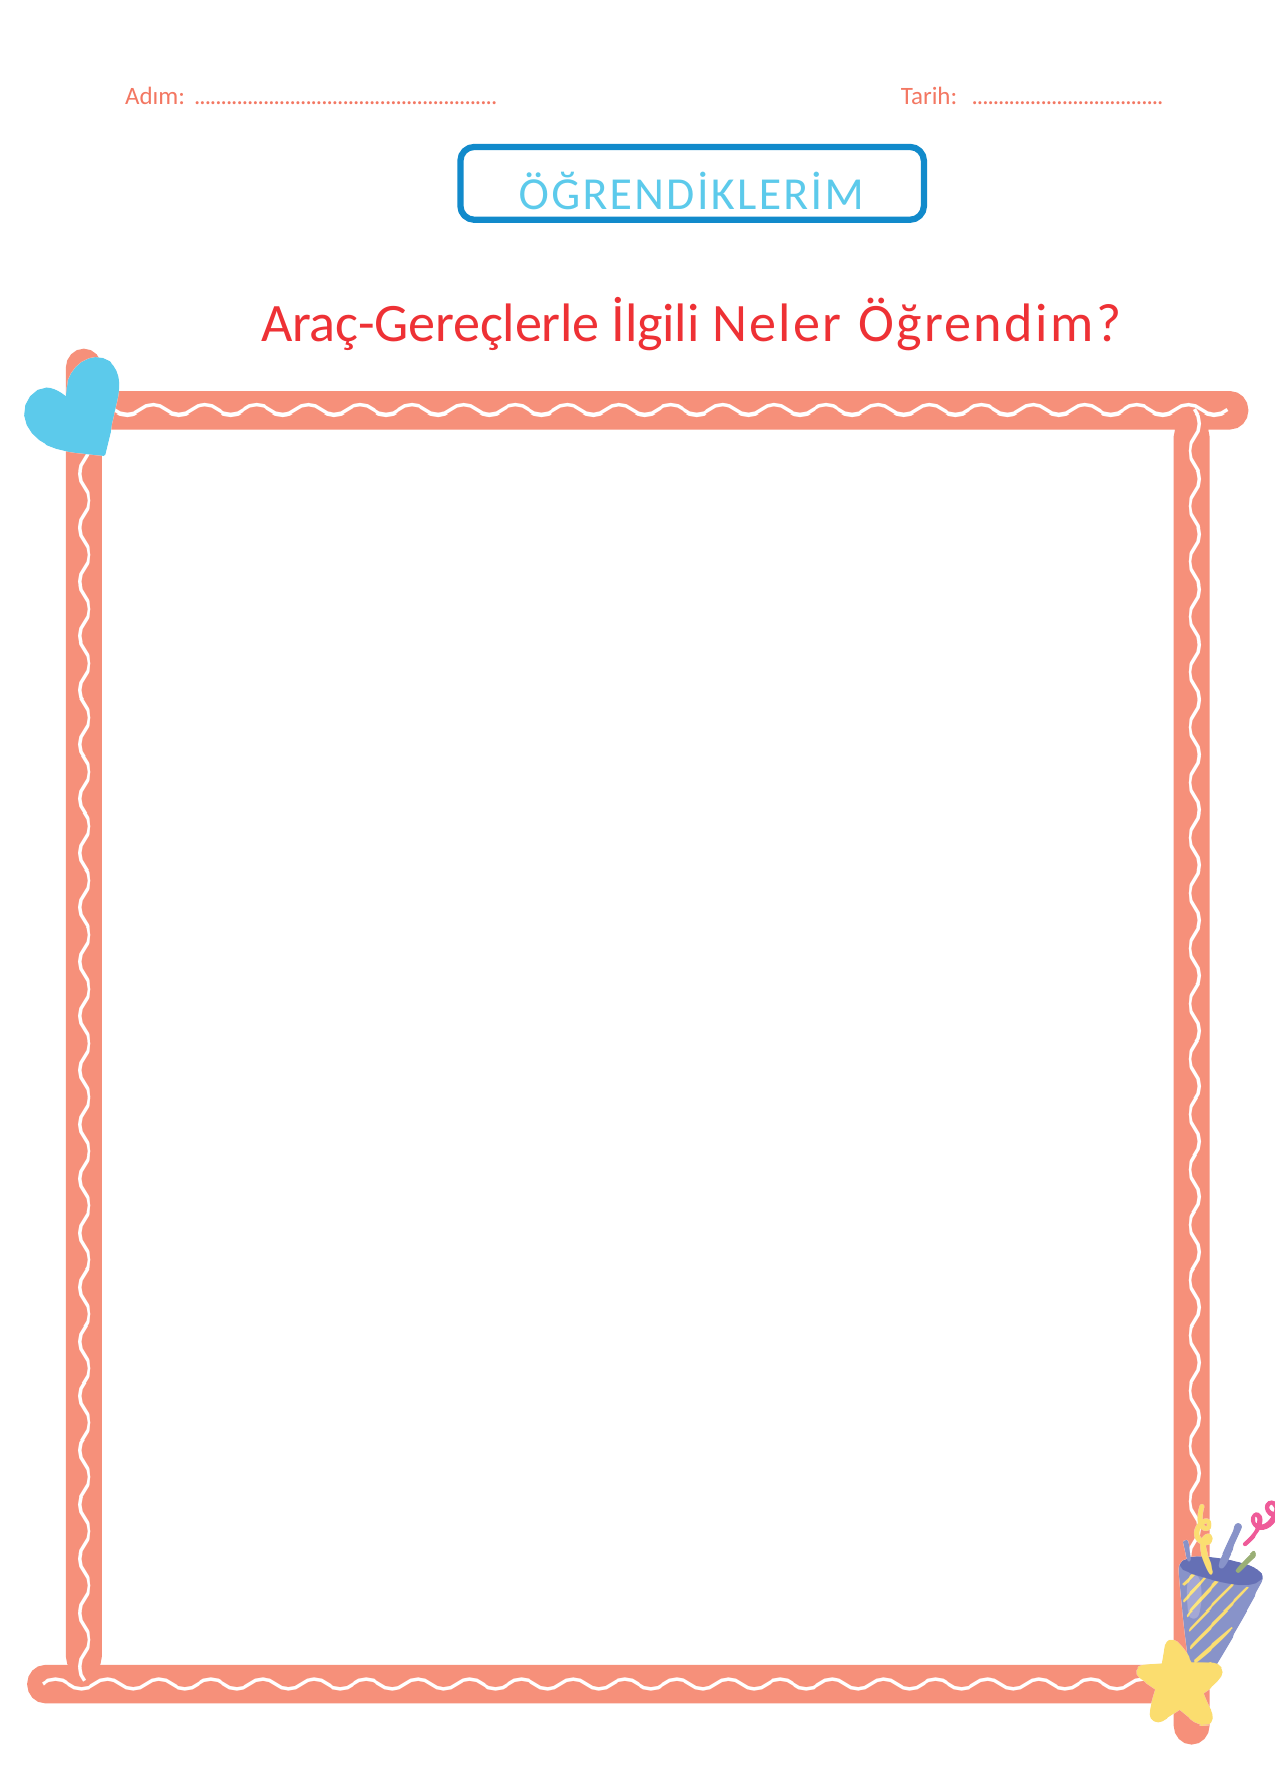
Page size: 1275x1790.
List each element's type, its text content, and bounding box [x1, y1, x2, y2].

text_box [460, 146, 924, 161]
text_box Tarih: .................................... [898, 77, 1171, 110]
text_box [24, 348, 1275, 1745]
text_box ÖĞRENDİKLERİM Araç-Gereçlerle İlgili Neler Öğrendim? [192, 161, 1193, 347]
text_box Adım: ......................................................... [122, 77, 505, 110]
